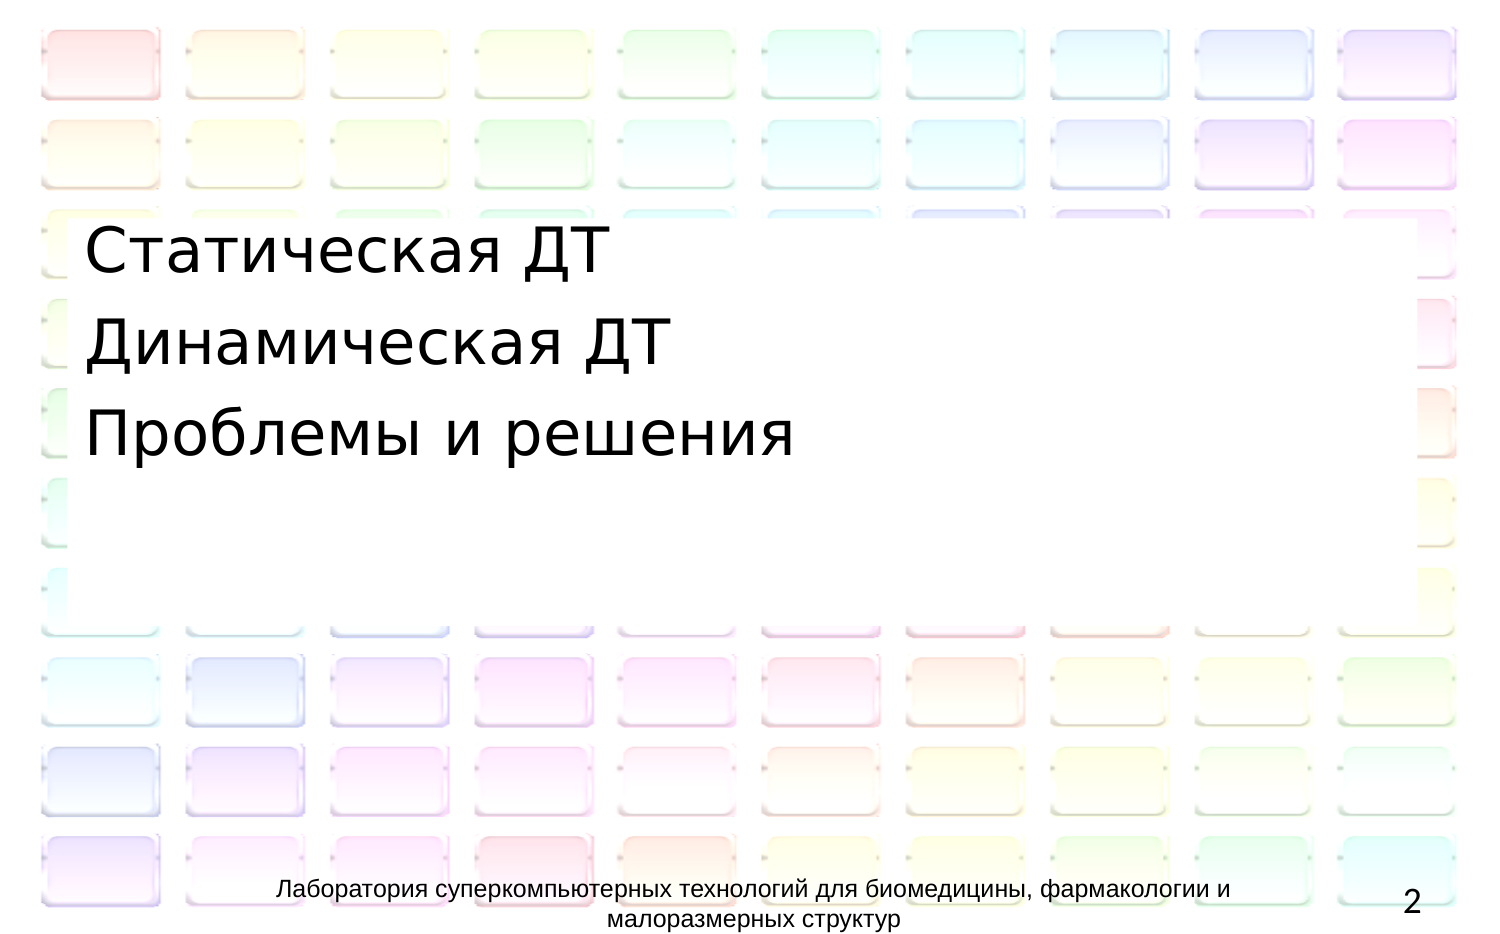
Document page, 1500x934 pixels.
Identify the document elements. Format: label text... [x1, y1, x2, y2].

text_box 2 [1387, 868, 1473, 918]
text_box Лаборатория суперкомпьютерных технологий для биомедицины, фармакологии и малоразмерных структур [171, 864, 1338, 915]
picture [0, 0, 1500, 934]
list Статическая ДТ Динамическая ДТ Проблемы и решения [67, 218, 1418, 626]
